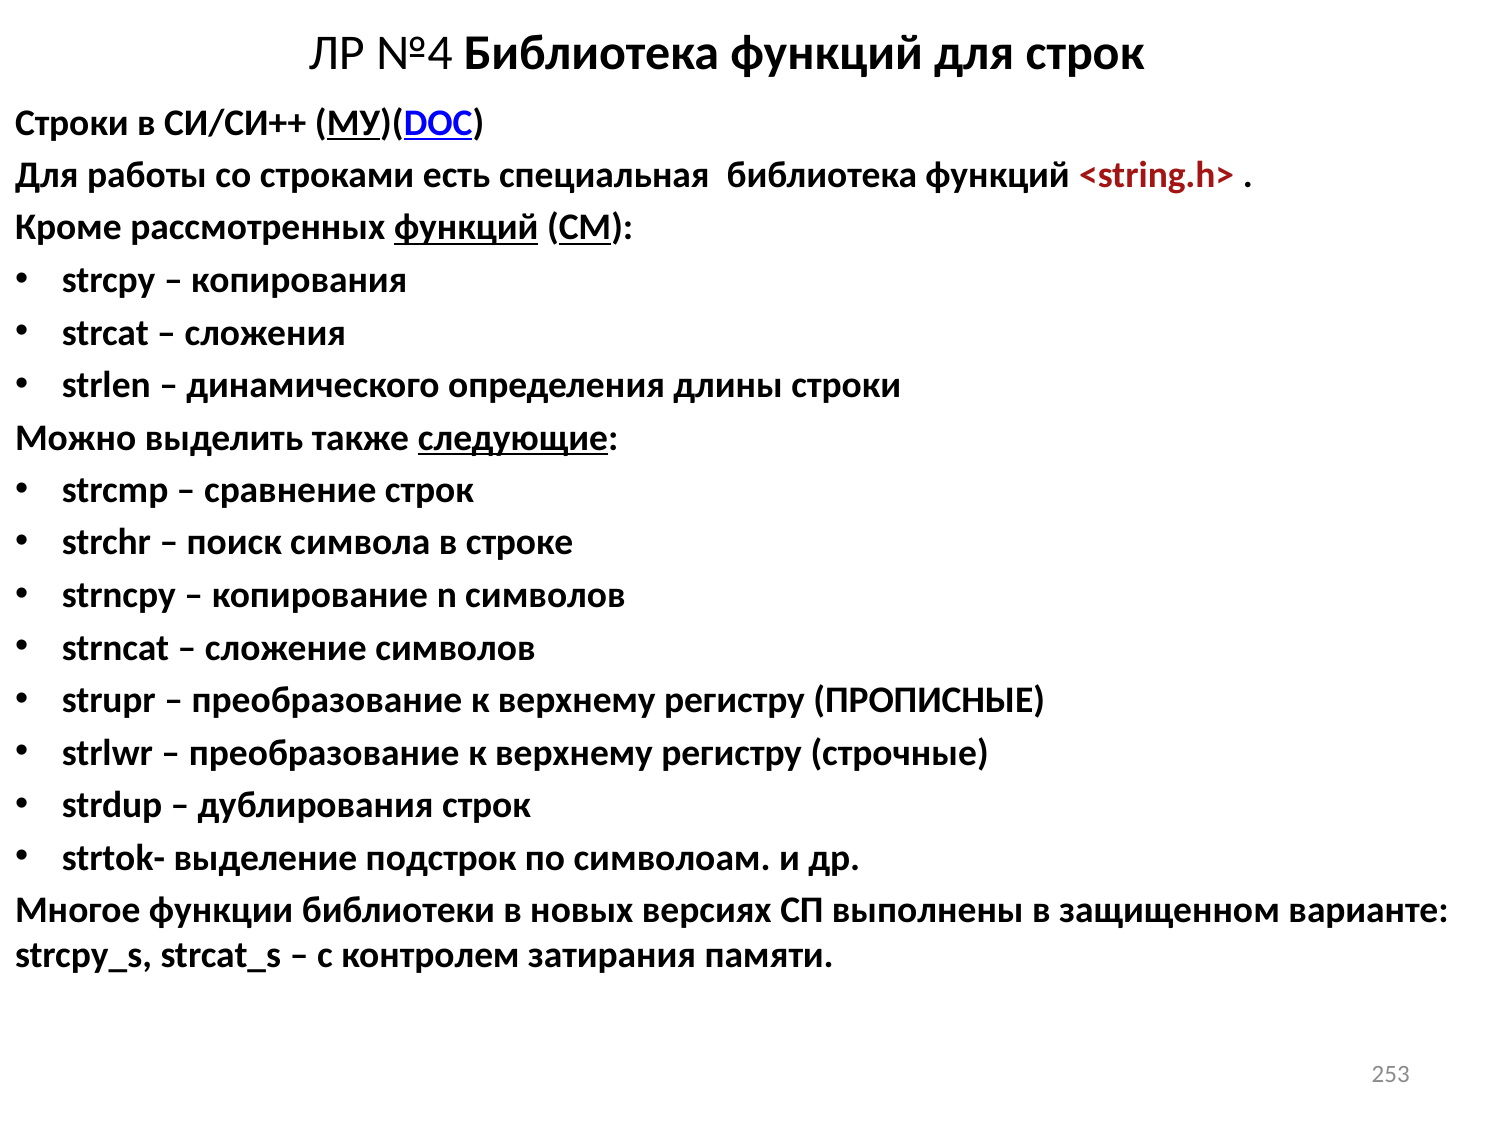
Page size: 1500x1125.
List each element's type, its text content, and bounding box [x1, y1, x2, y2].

text_box Строки в СИ/СИ++ (МУ)(DOC) Для работы со строками есть специальная библиотека функций <string.h> . Кроме рассмотренных функций (СМ): strcpy – копирования strcat – сложения strlen – динамического определения длины строки Можно выделить также следующие: strcmp – сравнение строк strchr – поиск символа в строке strncpy – копирование n символов strncat – сложение символов strupr – преобразование к верхнему регистру (ПРОПИСНЫЕ) strlwr – преобразование к верхнему регистру (строчные) strdup – дублирования строк strtok- выделение подстрок по символоам. и др. Многое функции библиотеки в новых версиях СП выполнены в защищенном варианте: strcpy_s, strcat_s – с контролем затирания памяти. [0, 89, 1500, 1000]
title ЛР №4 Библиотека функций для строк [159, 2, 1306, 89]
slide_number 253 [1074, 1042, 1425, 1103]
